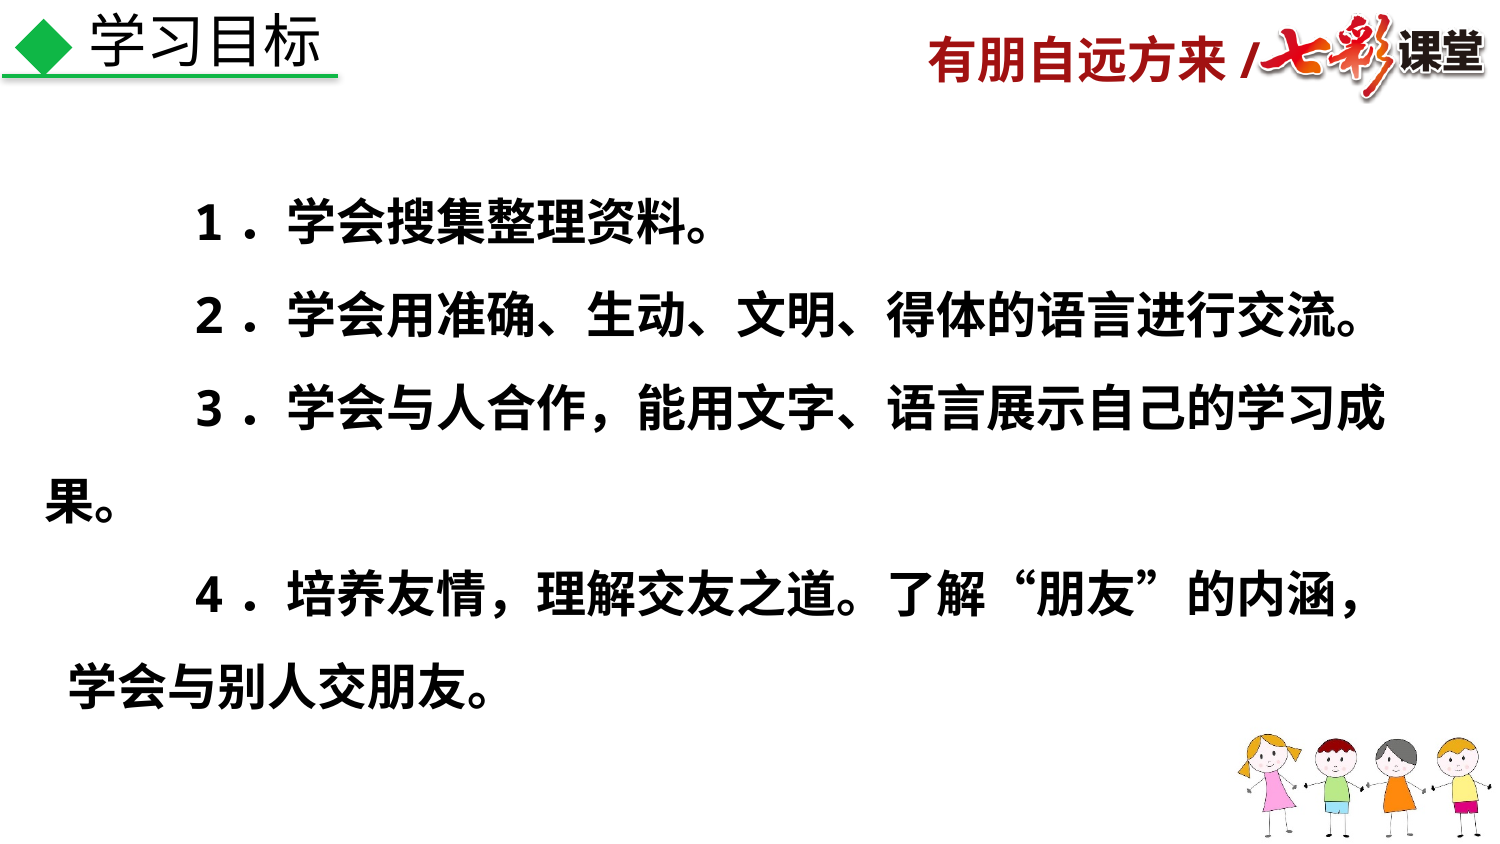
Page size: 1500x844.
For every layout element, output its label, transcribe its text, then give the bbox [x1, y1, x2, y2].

text_box 1．学会搜集整理资料。 2．学会用准确、生动、文明、得体的语言进行交流。 3．学会与人合作，能用文字、语言展示自己的学习成果。 4．培养友情，理解交友之道。了解“朋友”的内涵， 学会与别人交朋友。 [29, 150, 1424, 723]
picture [1254, 8, 1491, 104]
text_box [725, 396, 775, 447]
picture [1228, 683, 1500, 844]
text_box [1, 0, 339, 83]
